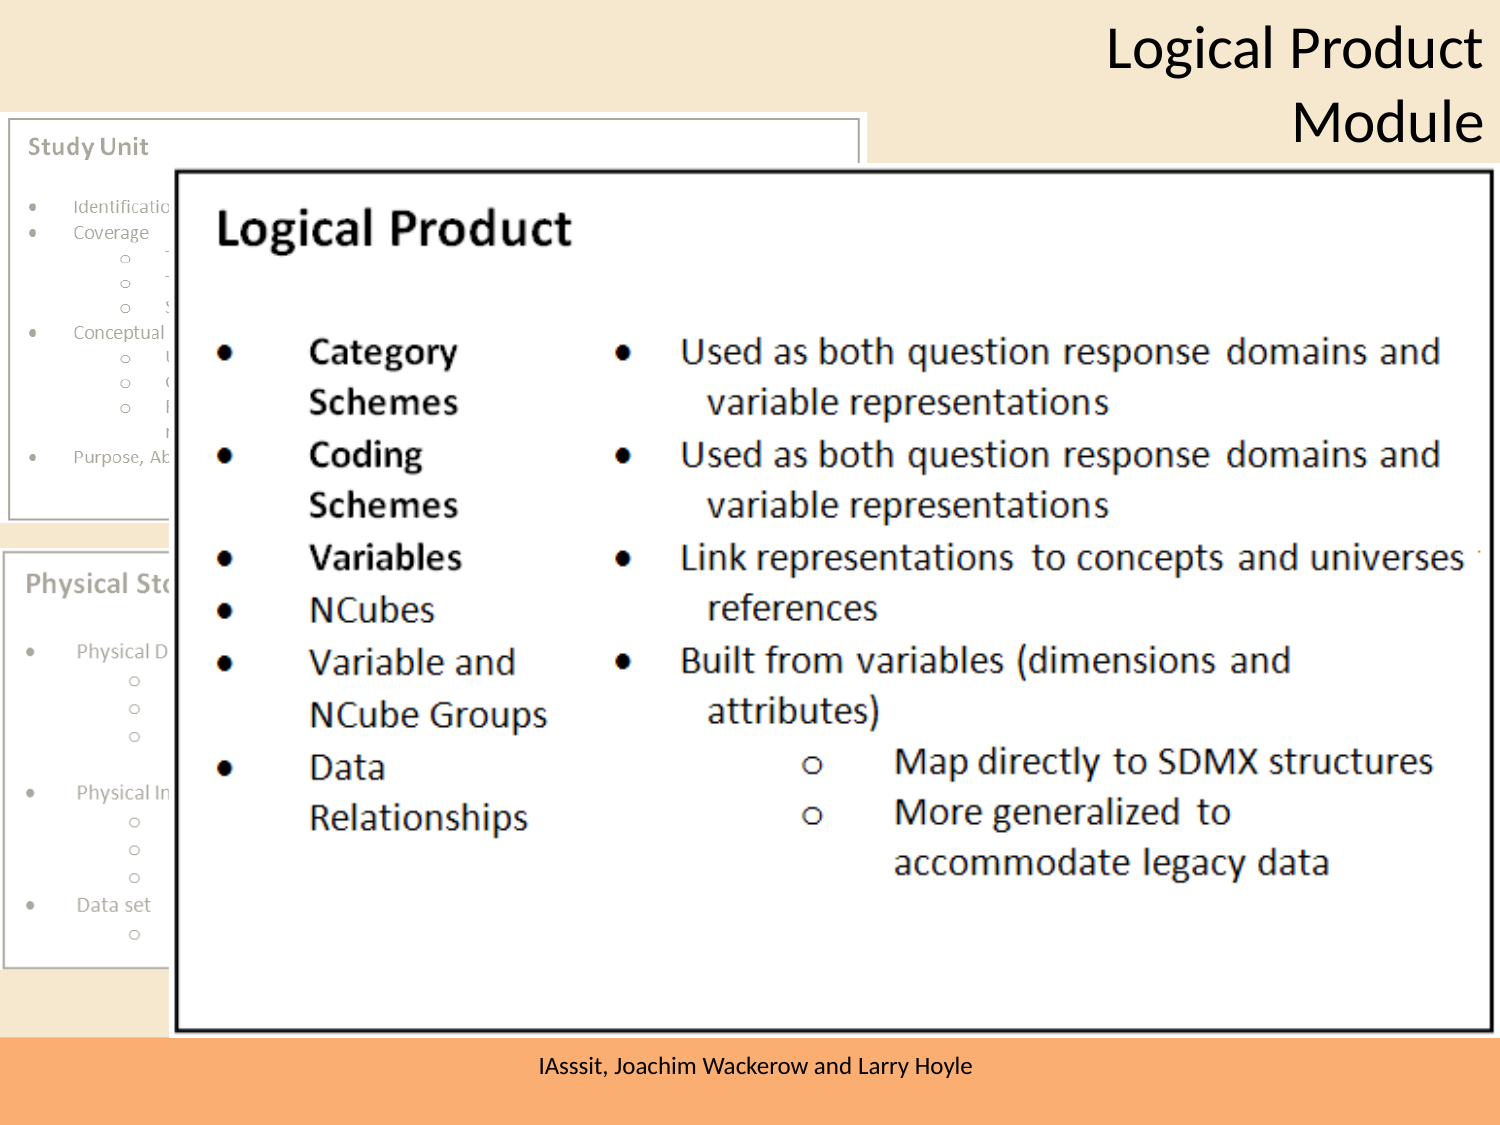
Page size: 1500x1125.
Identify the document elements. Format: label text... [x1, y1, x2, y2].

picture [0, 111, 1500, 1039]
title Logical Product Module [839, 0, 1500, 162]
footer IAsssit, Joachim Wackerow and Larry Hoyle [399, 1046, 1113, 1103]
